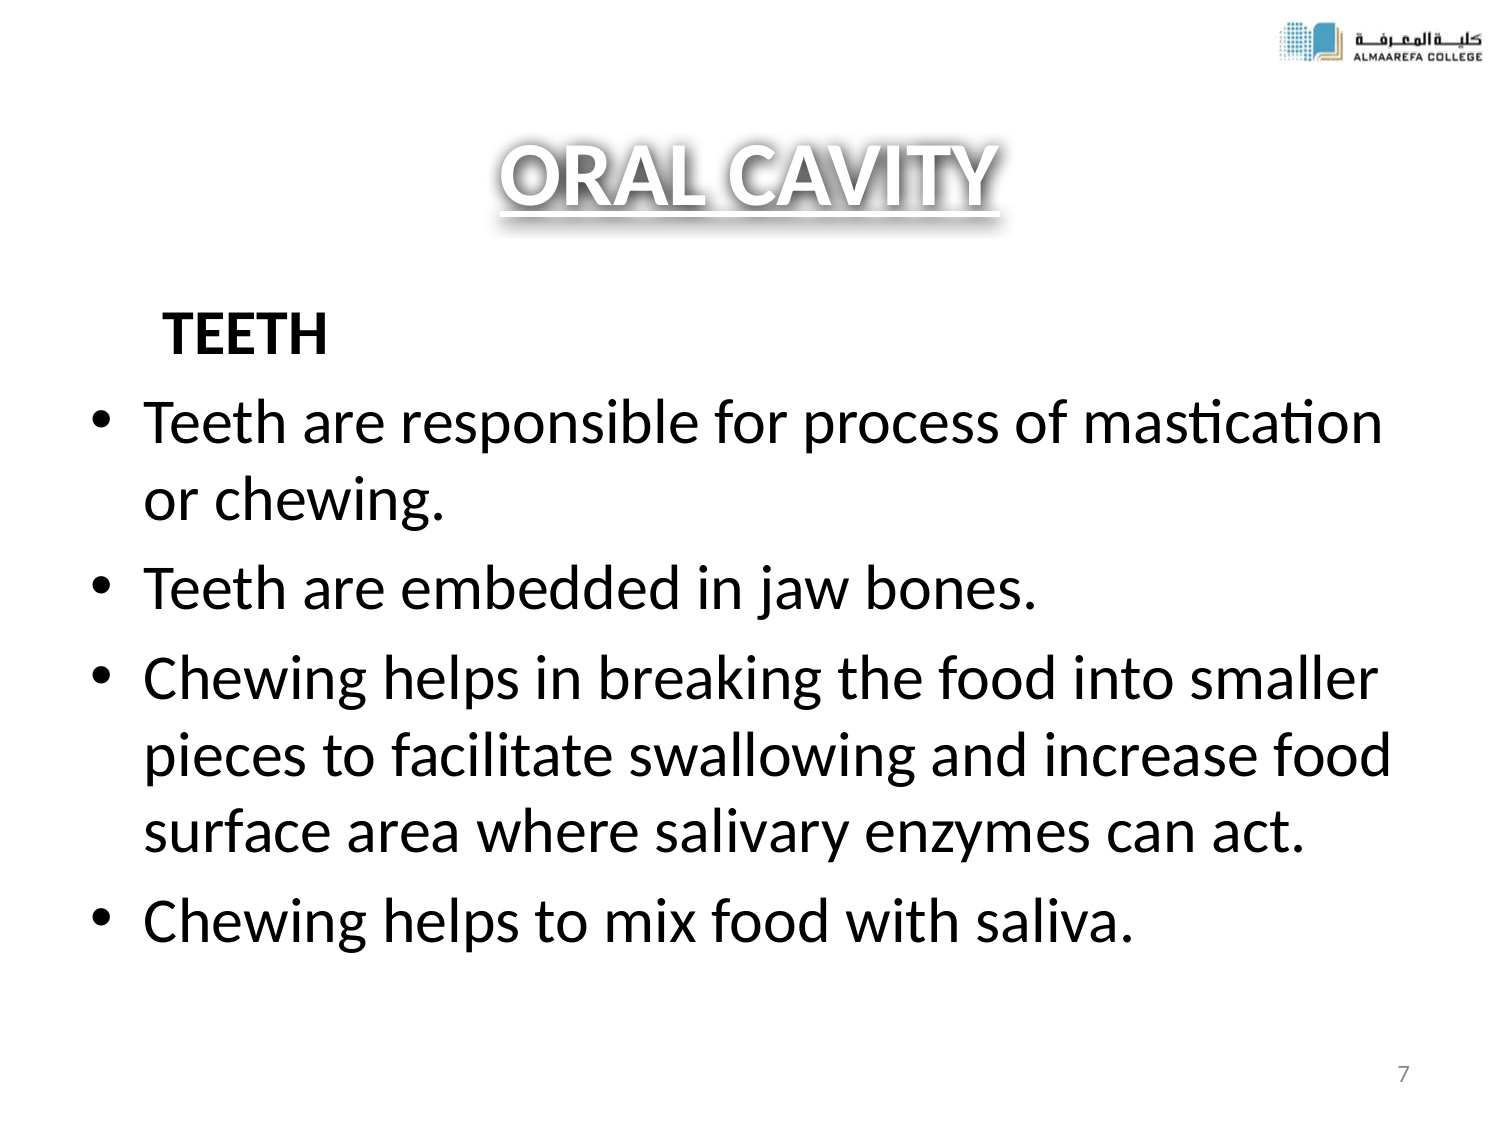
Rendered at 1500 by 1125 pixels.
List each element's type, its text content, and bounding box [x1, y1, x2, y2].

title ORAL CAVITY [75, 75, 1425, 263]
picture [1275, 12, 1487, 78]
slide_number 7 [1074, 1042, 1425, 1103]
list TEETH Teeth are responsible for process of mastication or chewing. Teeth are embedded in jaw bones. Chewing helps in breaking the food into smaller pieces to facilitate swallowing and increase food surface area where salivary enzymes can act. Chewing helps to mix food with saliva. [75, 282, 1425, 1025]
